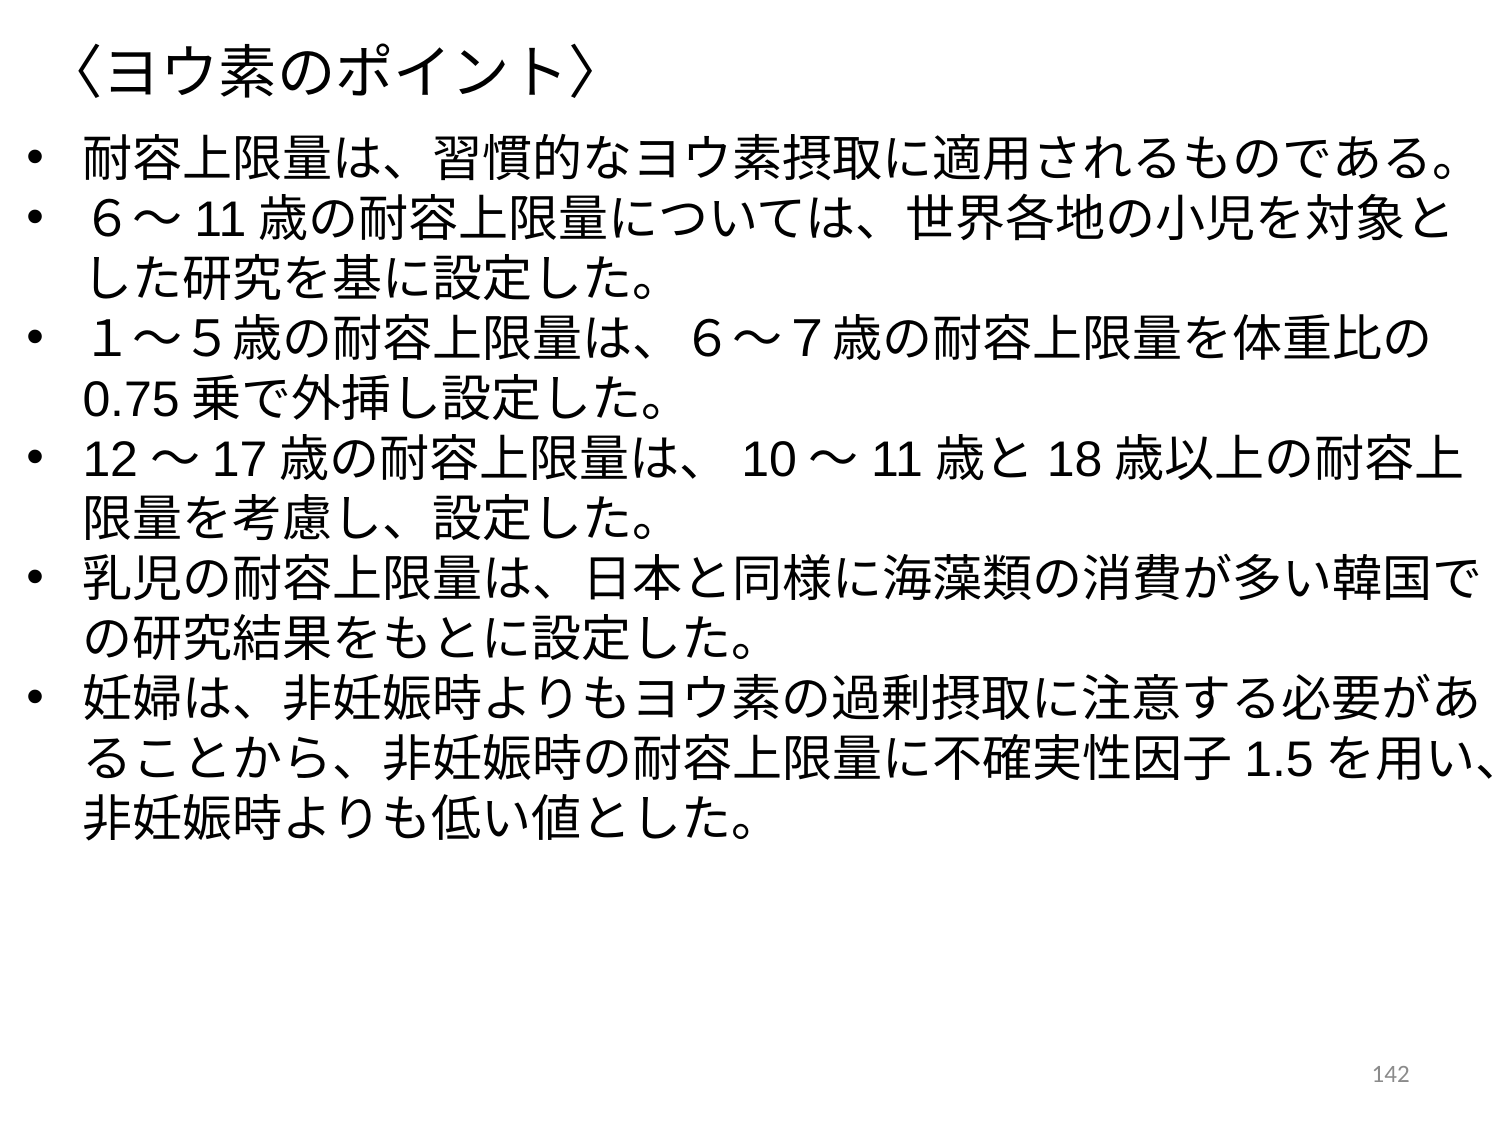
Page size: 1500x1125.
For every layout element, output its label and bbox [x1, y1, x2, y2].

text_box [29, 28, 1433, 113]
text_box [11, 114, 1500, 855]
slide_number [1074, 1042, 1425, 1103]
